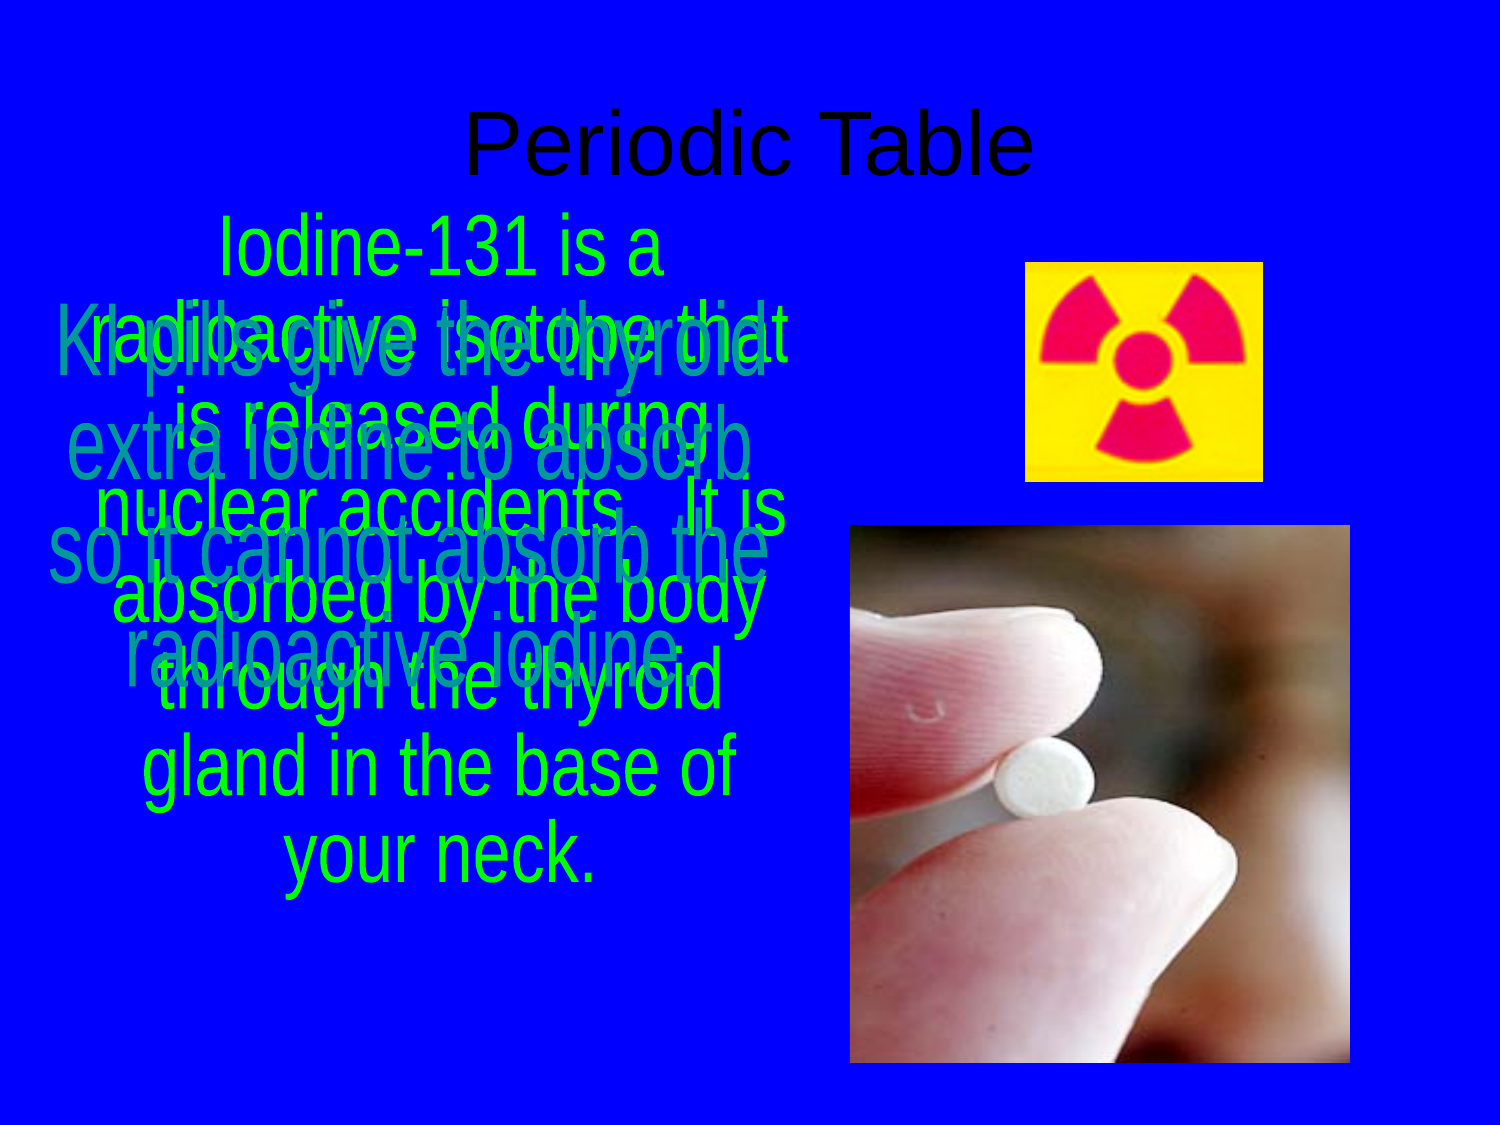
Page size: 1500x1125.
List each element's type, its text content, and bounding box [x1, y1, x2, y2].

title Periodic Table [75, 45, 1425, 233]
picture [849, 524, 1351, 1063]
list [1024, 262, 1263, 482]
